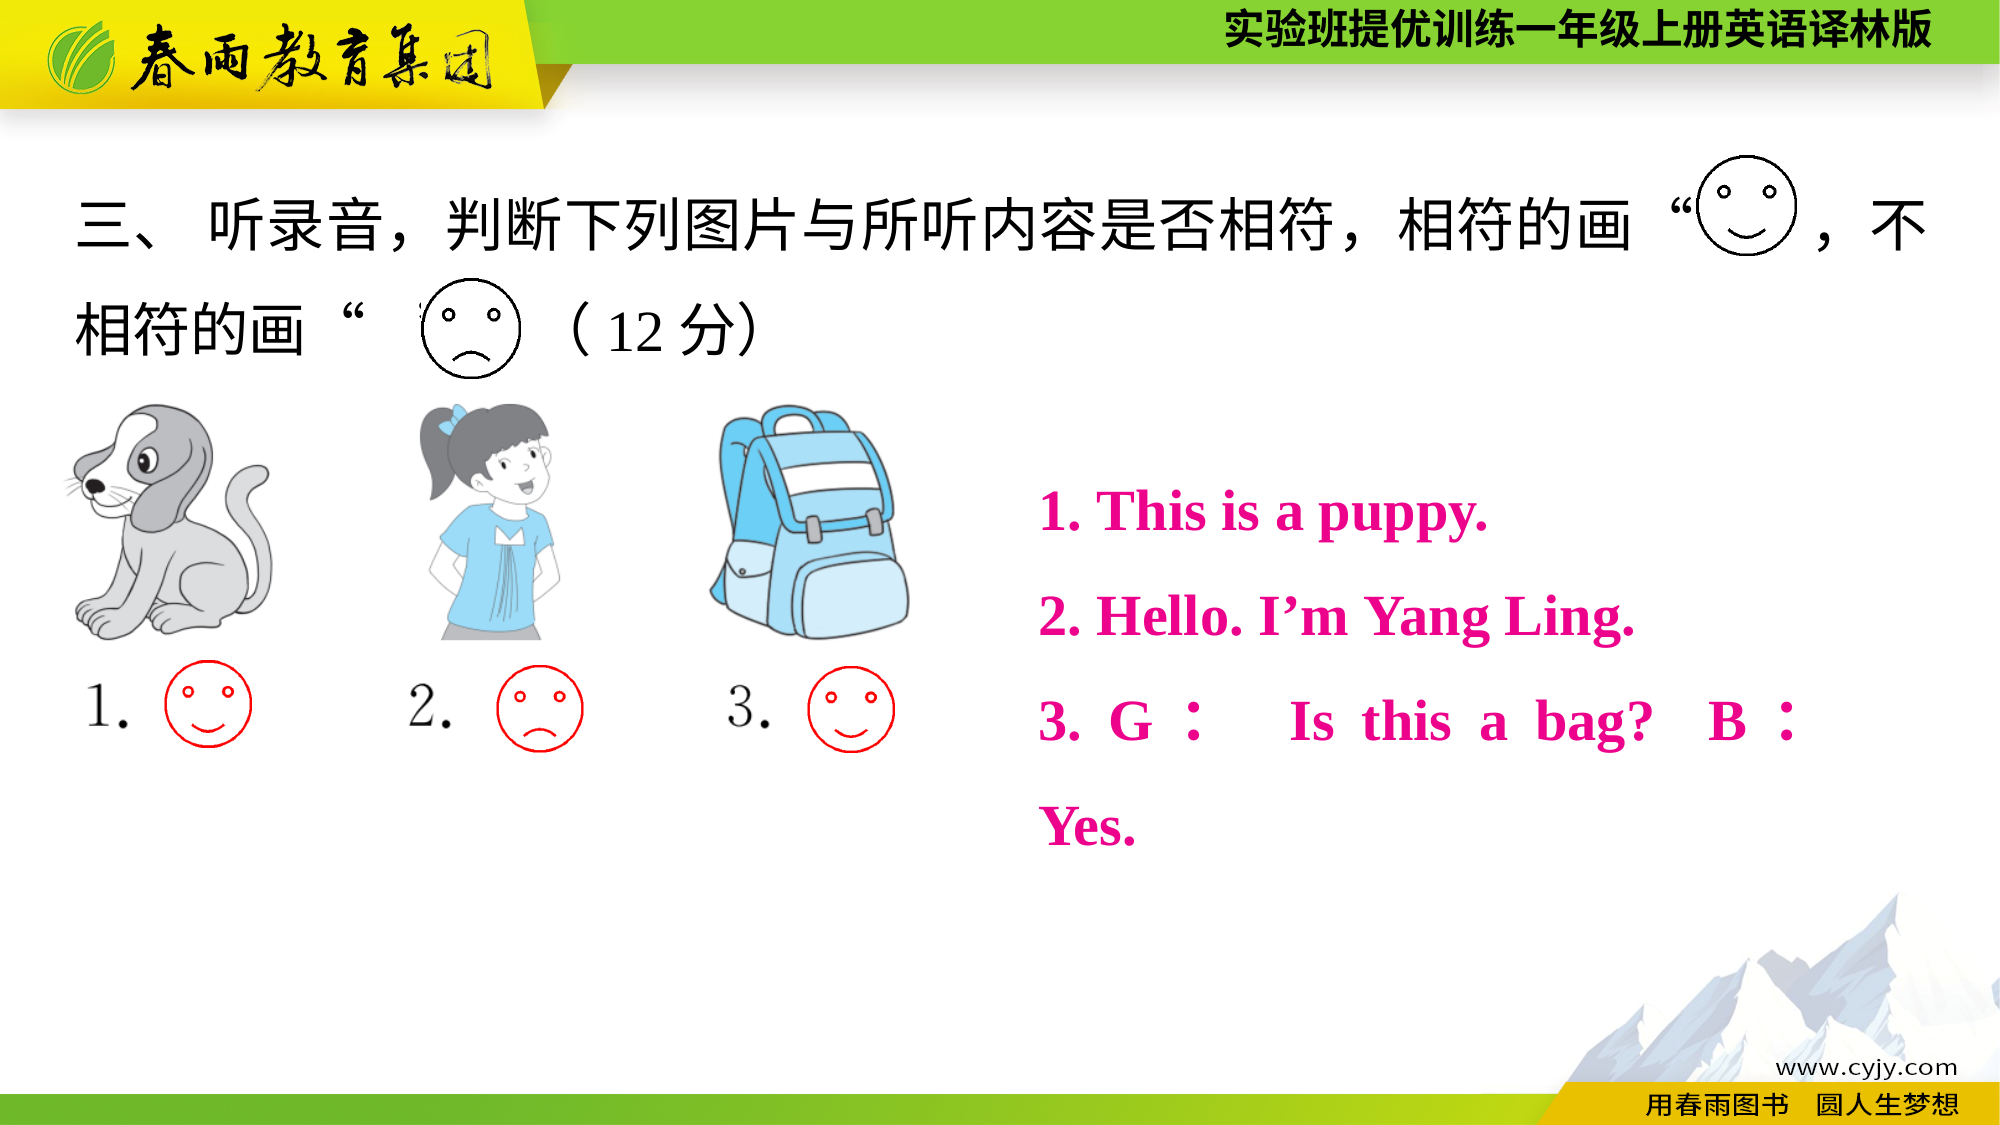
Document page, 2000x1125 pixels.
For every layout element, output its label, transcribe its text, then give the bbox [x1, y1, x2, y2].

list 三、 听录音，判断下列图片与所听内容是否相符，相符的画“ ”，不相符的画“ ”。（12分） [59, 146, 1944, 360]
text_box 1. This is a puppy. 2. Hello. I’m Yang Ling. 3. G： Is this a bag? B： Yes. [1023, 430, 1847, 865]
picture [0, 0, 2000, 1125]
